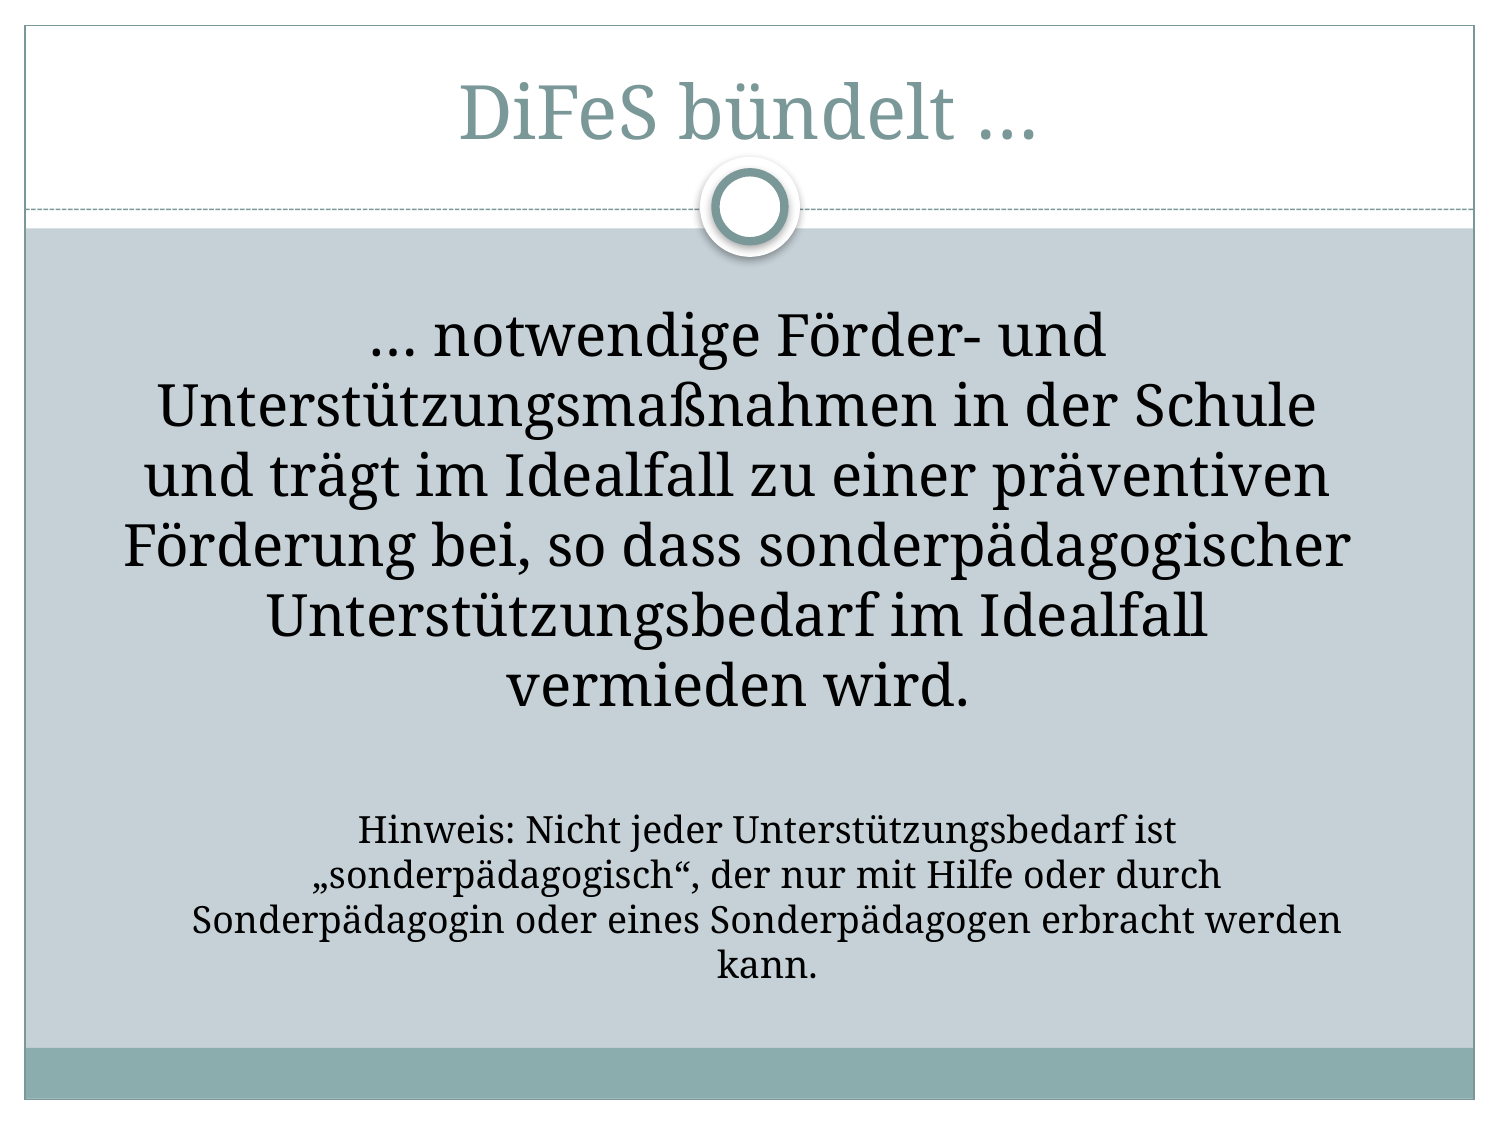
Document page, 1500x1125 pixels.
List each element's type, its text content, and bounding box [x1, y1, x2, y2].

text_box Hinweis: Nicht jeder Unterstützungsbedarf ist „sonderpädagogisch“, der nur mit Hilfe oder durch Sonderpädagogin oder eines Sonderpädagogen erbracht werden kann. [159, 798, 1376, 994]
title DiFeS bündelt … [49, 37, 1450, 162]
text_box … notwendige Förder- und Unterstützungsmaßnahmen in der Schule und trägt im Idealfall zu einer präventiven Förderung bei, so dass sonderpädagogischer Unterstützungsbedarf im Idealfall vermieden wird. [100, 290, 1376, 726]
